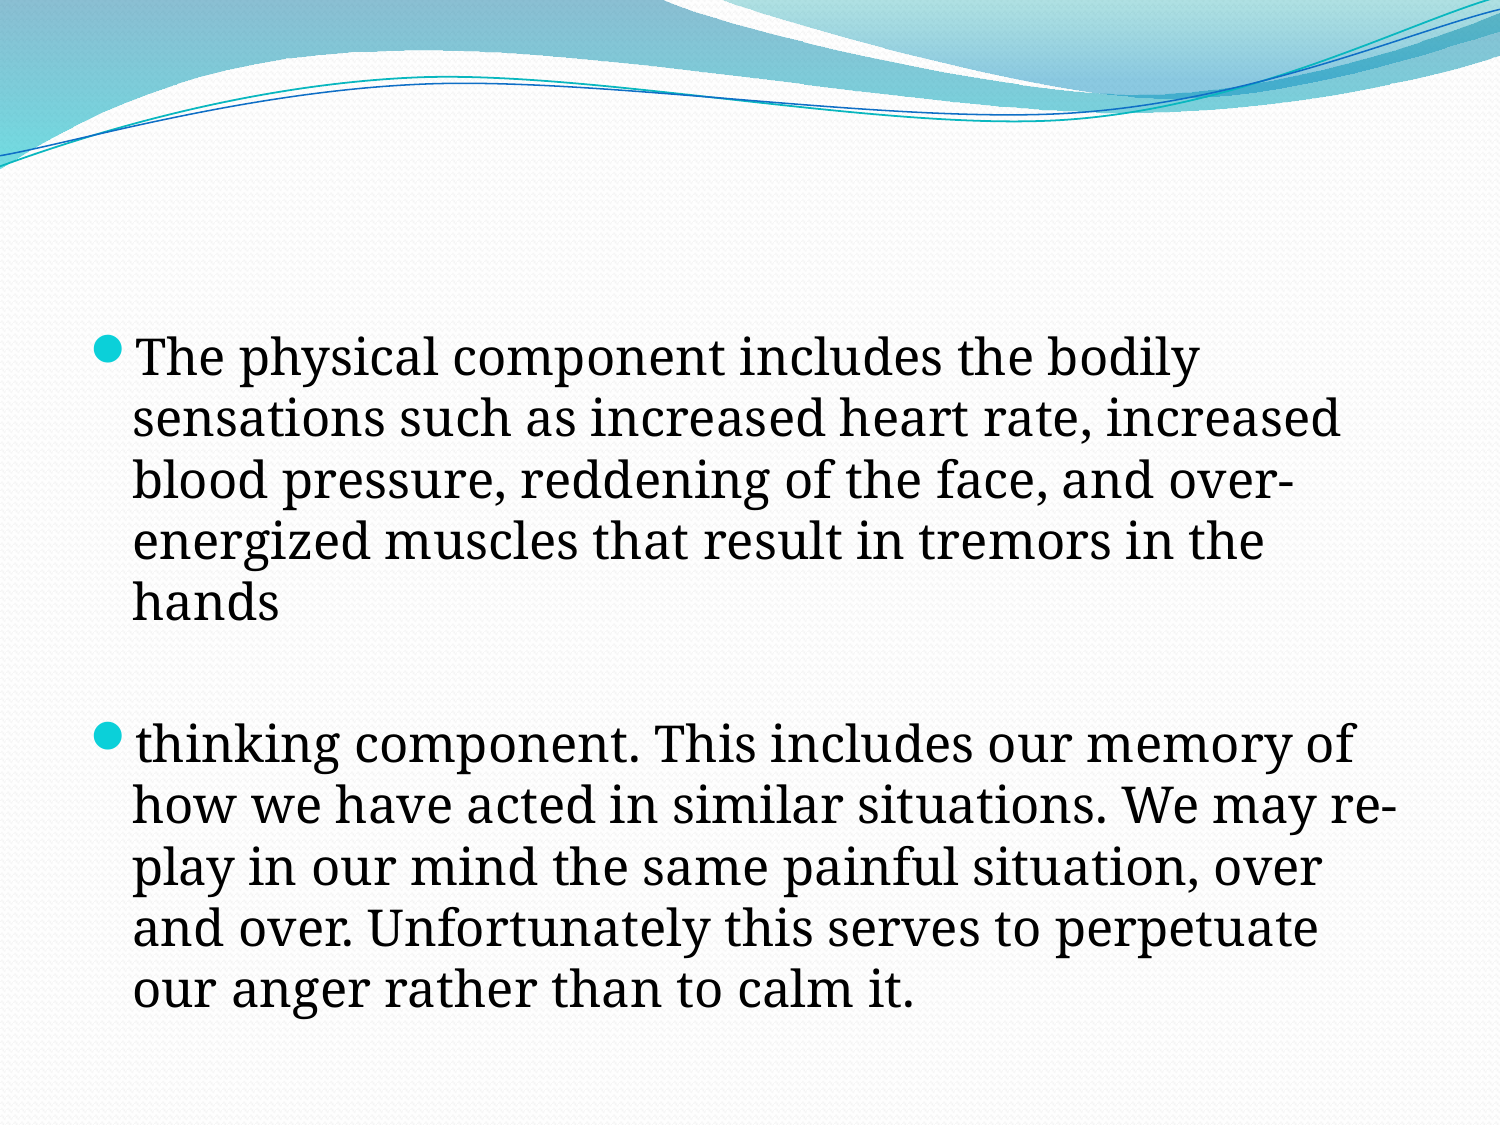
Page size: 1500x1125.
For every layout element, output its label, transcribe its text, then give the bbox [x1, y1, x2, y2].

list The physical component includes the bodily sensations such as increased heart rate, increased blood pressure, reddening of the face, and over-energized muscles that result in tremors in the hands thinking component. This includes our memory of how we have acted in similar situations. We may re-play in our mind the same painful situation, over and over. Unfortunately this serves to perpetuate our anger rather than to calm it. [75, 317, 1425, 1038]
